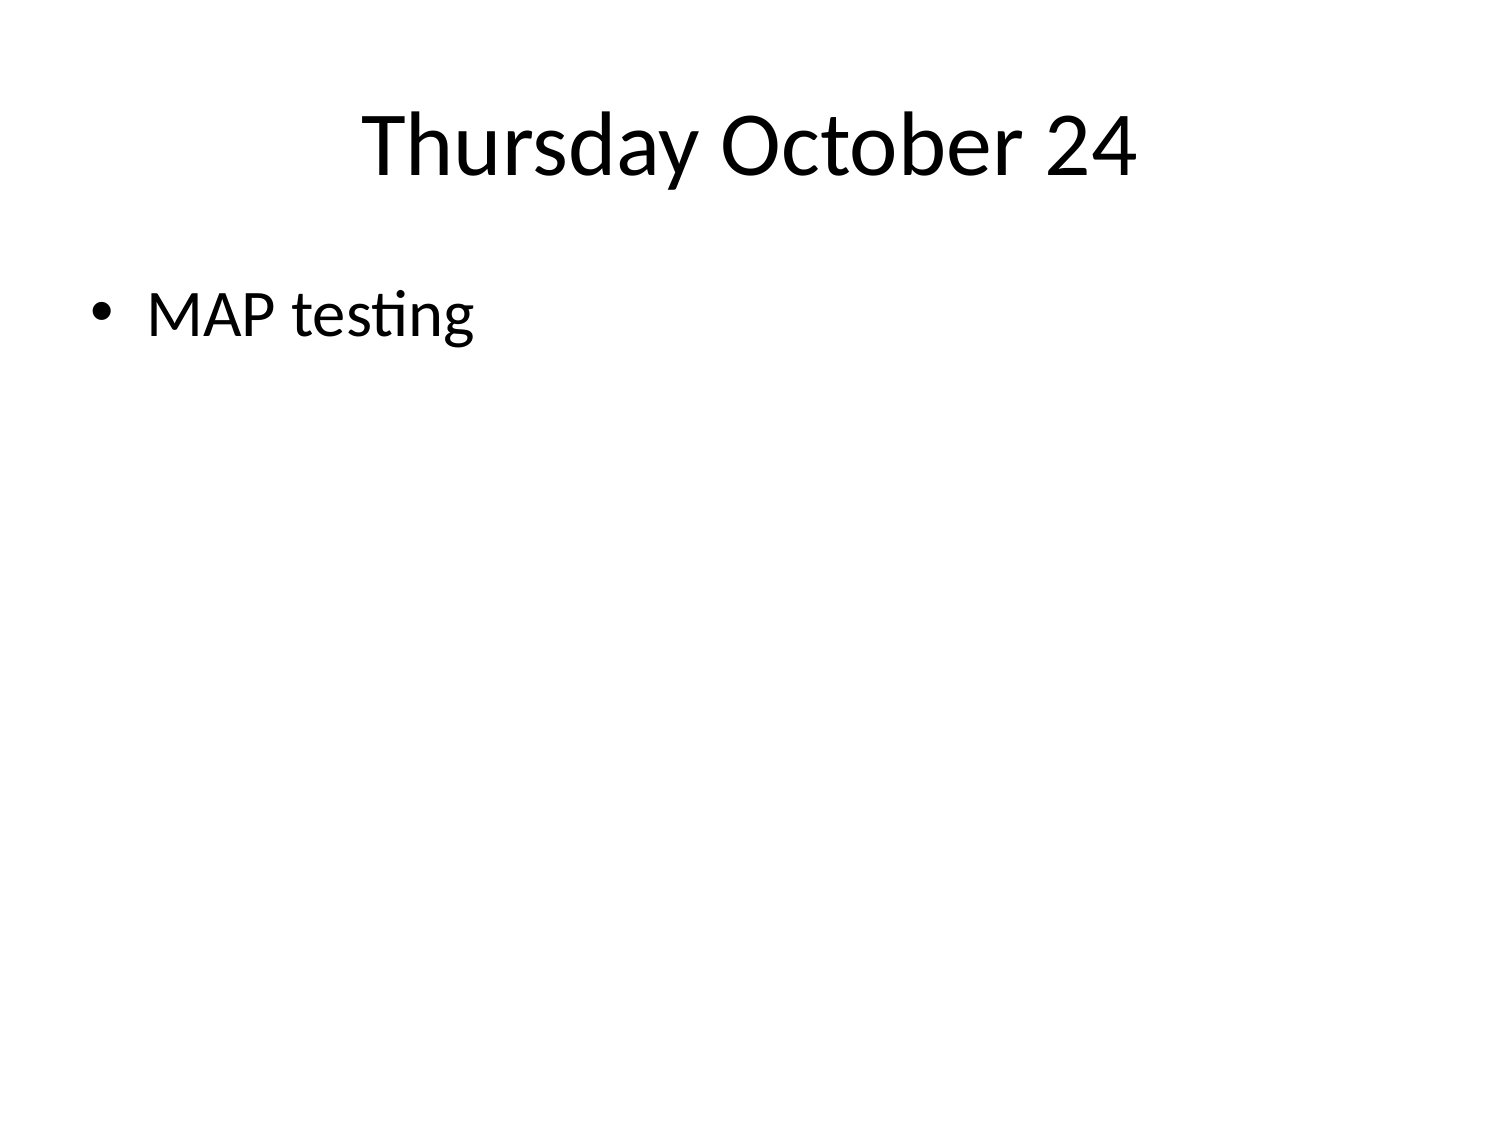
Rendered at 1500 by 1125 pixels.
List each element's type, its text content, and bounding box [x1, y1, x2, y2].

title Thursday October 24 [75, 45, 1425, 233]
list MAP testing [75, 262, 1425, 1005]
